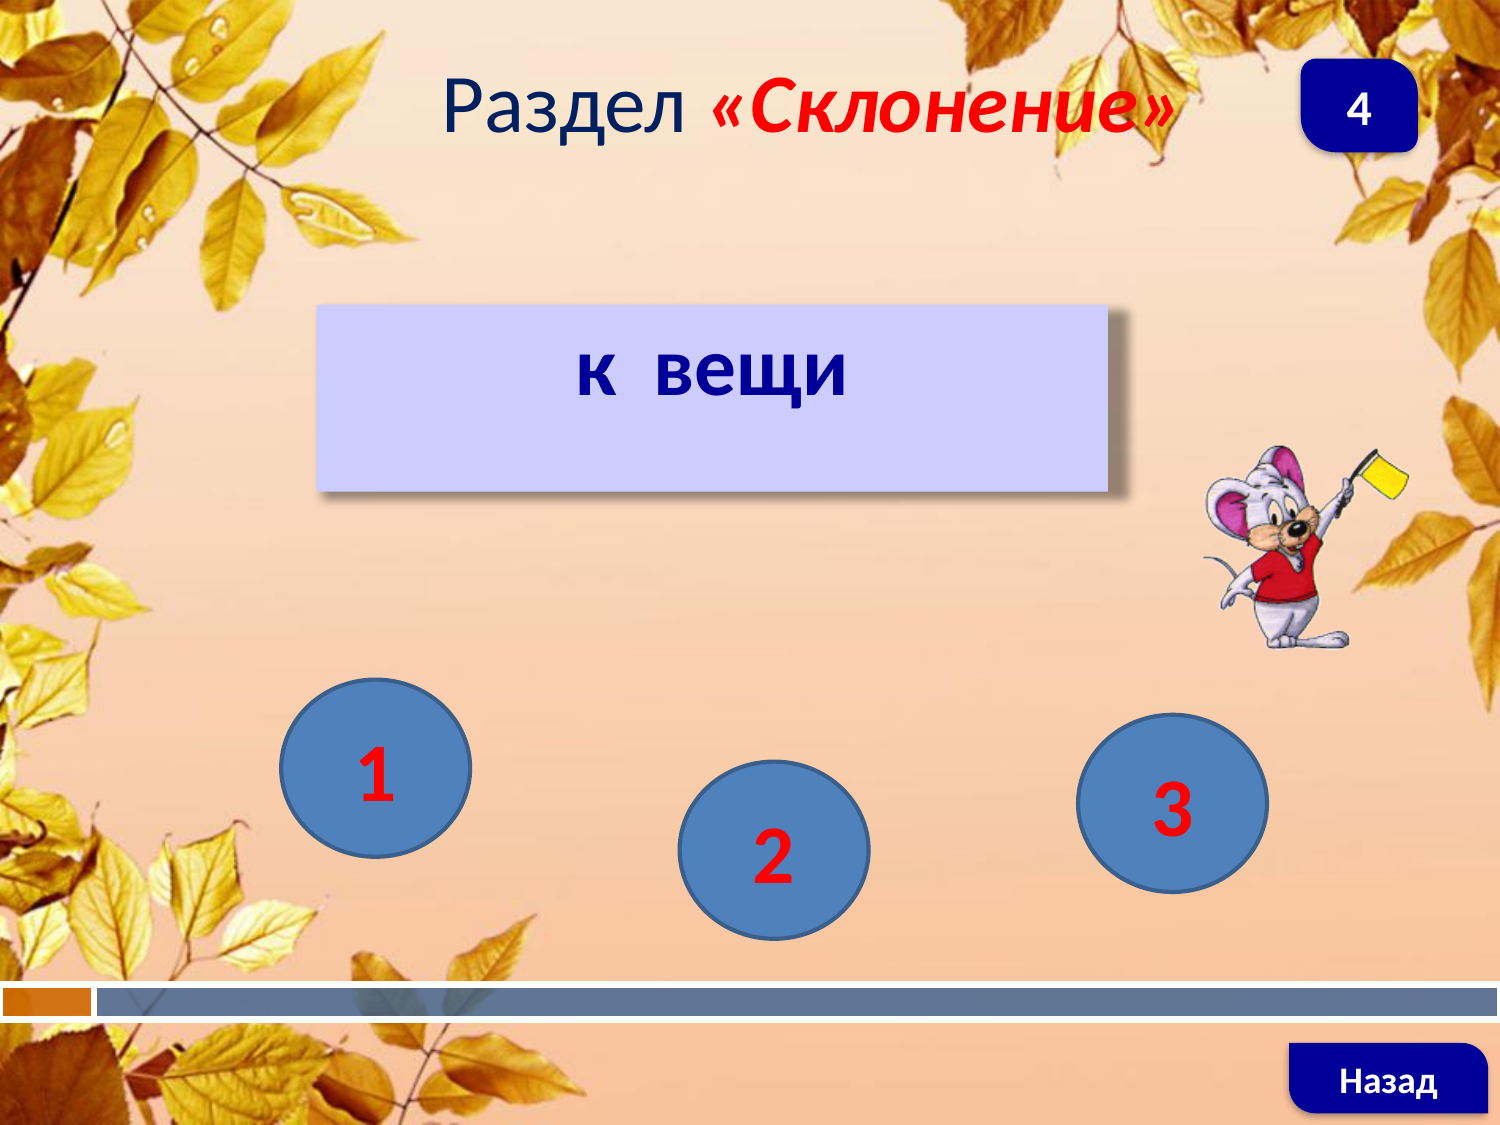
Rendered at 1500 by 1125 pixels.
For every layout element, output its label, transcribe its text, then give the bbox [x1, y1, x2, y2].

text_box Назад [1289, 1042, 1489, 1114]
text_box 1 [279, 677, 473, 859]
picture [0, 0, 1500, 982]
picture [0, 1022, 1500, 1125]
text_box 4 [1300, 58, 1418, 153]
text_box 2 [677, 759, 871, 941]
text_box Раздел «Склонение» [360, 46, 1266, 153]
list к вещи [316, 304, 1109, 492]
text_box [0, 982, 92, 1022]
text_box 3 [1075, 712, 1270, 895]
text_box [92, 982, 1500, 1022]
